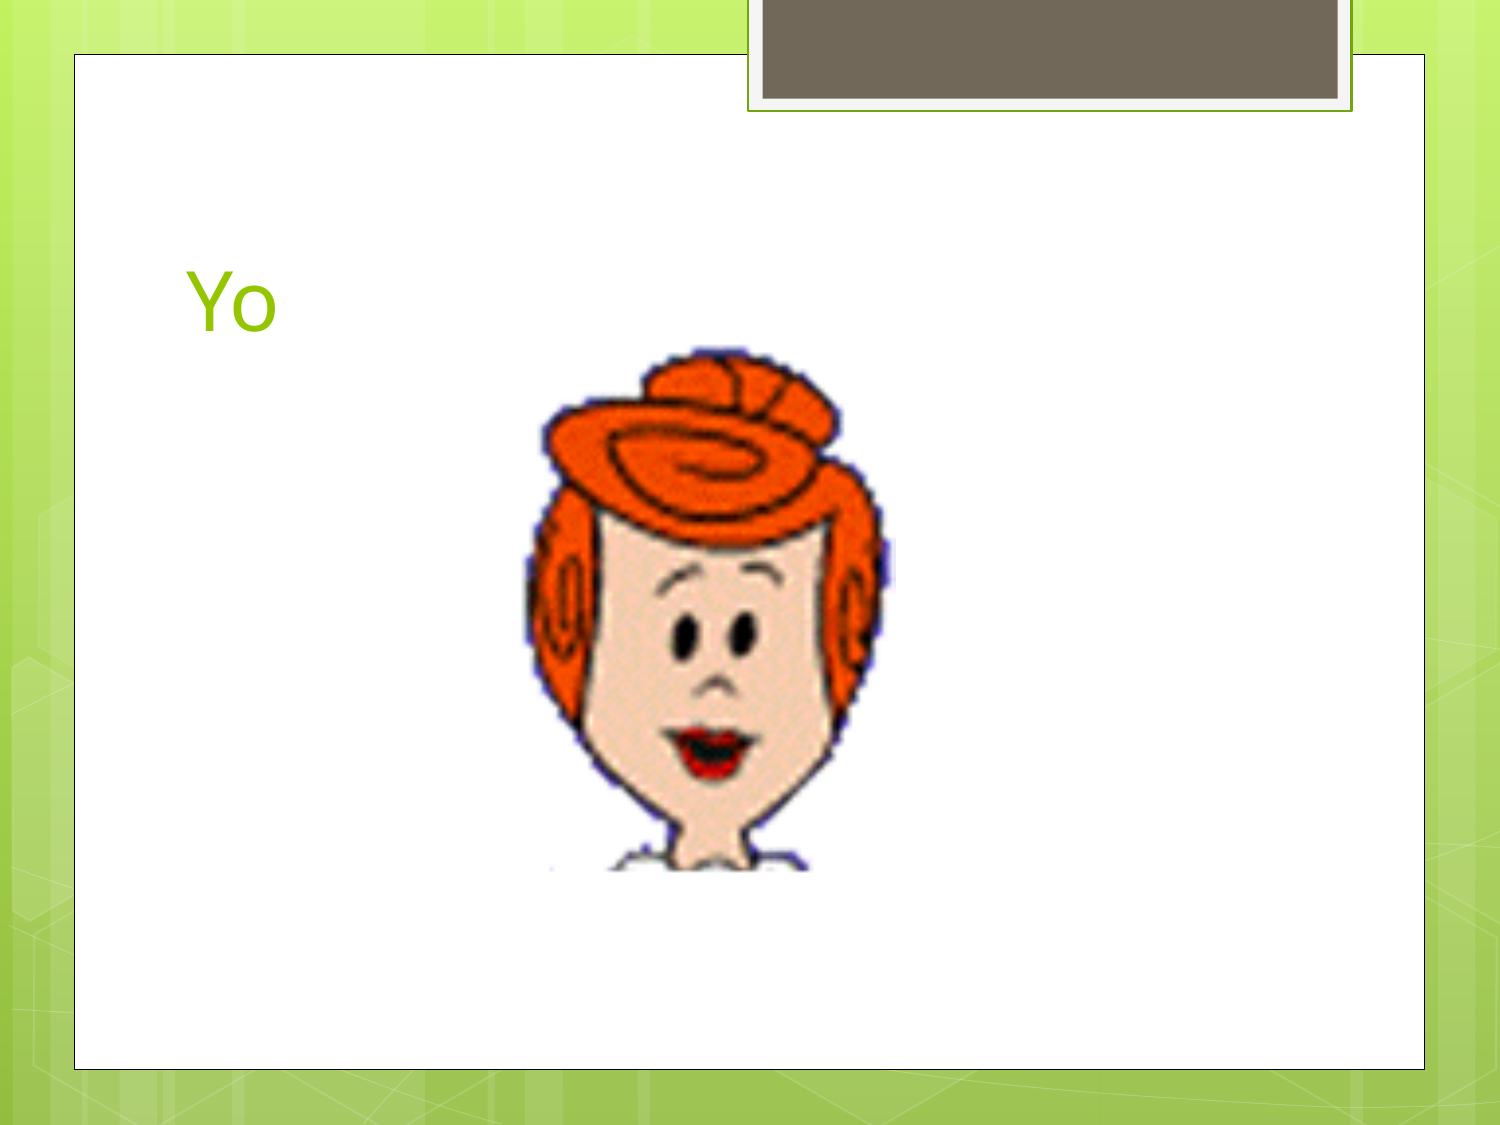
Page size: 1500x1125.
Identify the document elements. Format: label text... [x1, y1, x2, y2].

picture [512, 312, 897, 904]
title Yo [171, 168, 1324, 357]
